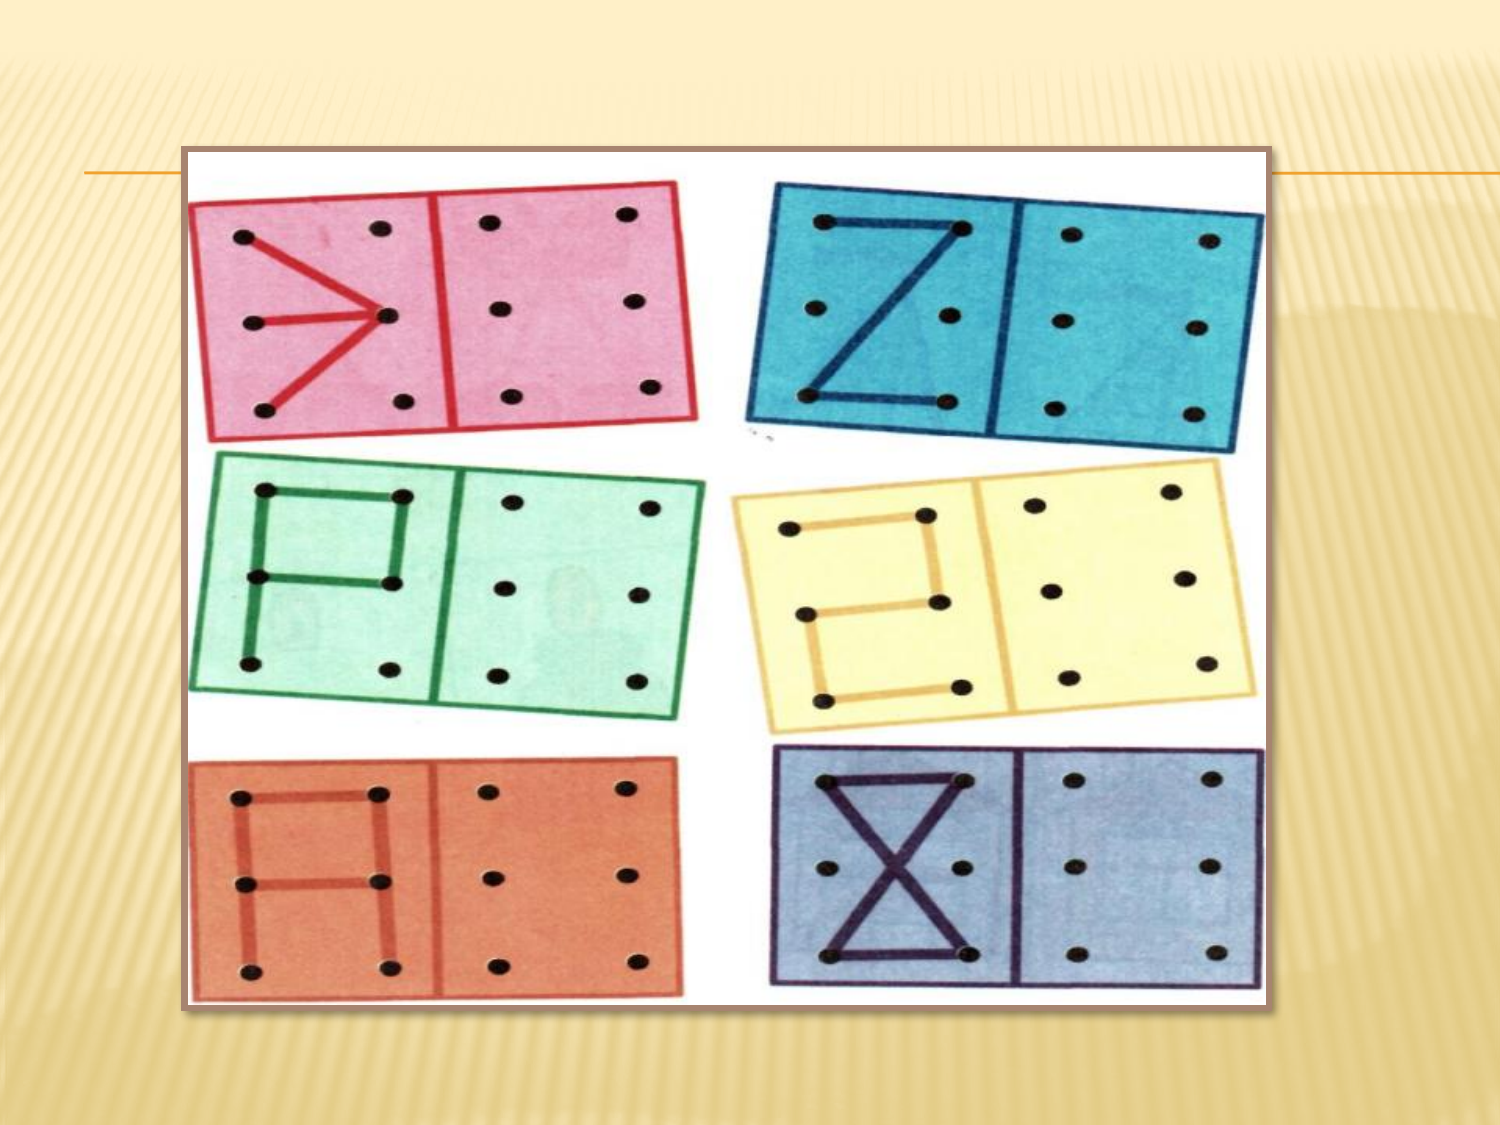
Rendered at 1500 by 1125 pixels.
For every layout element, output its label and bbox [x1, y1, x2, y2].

list [187, 152, 1266, 1006]
